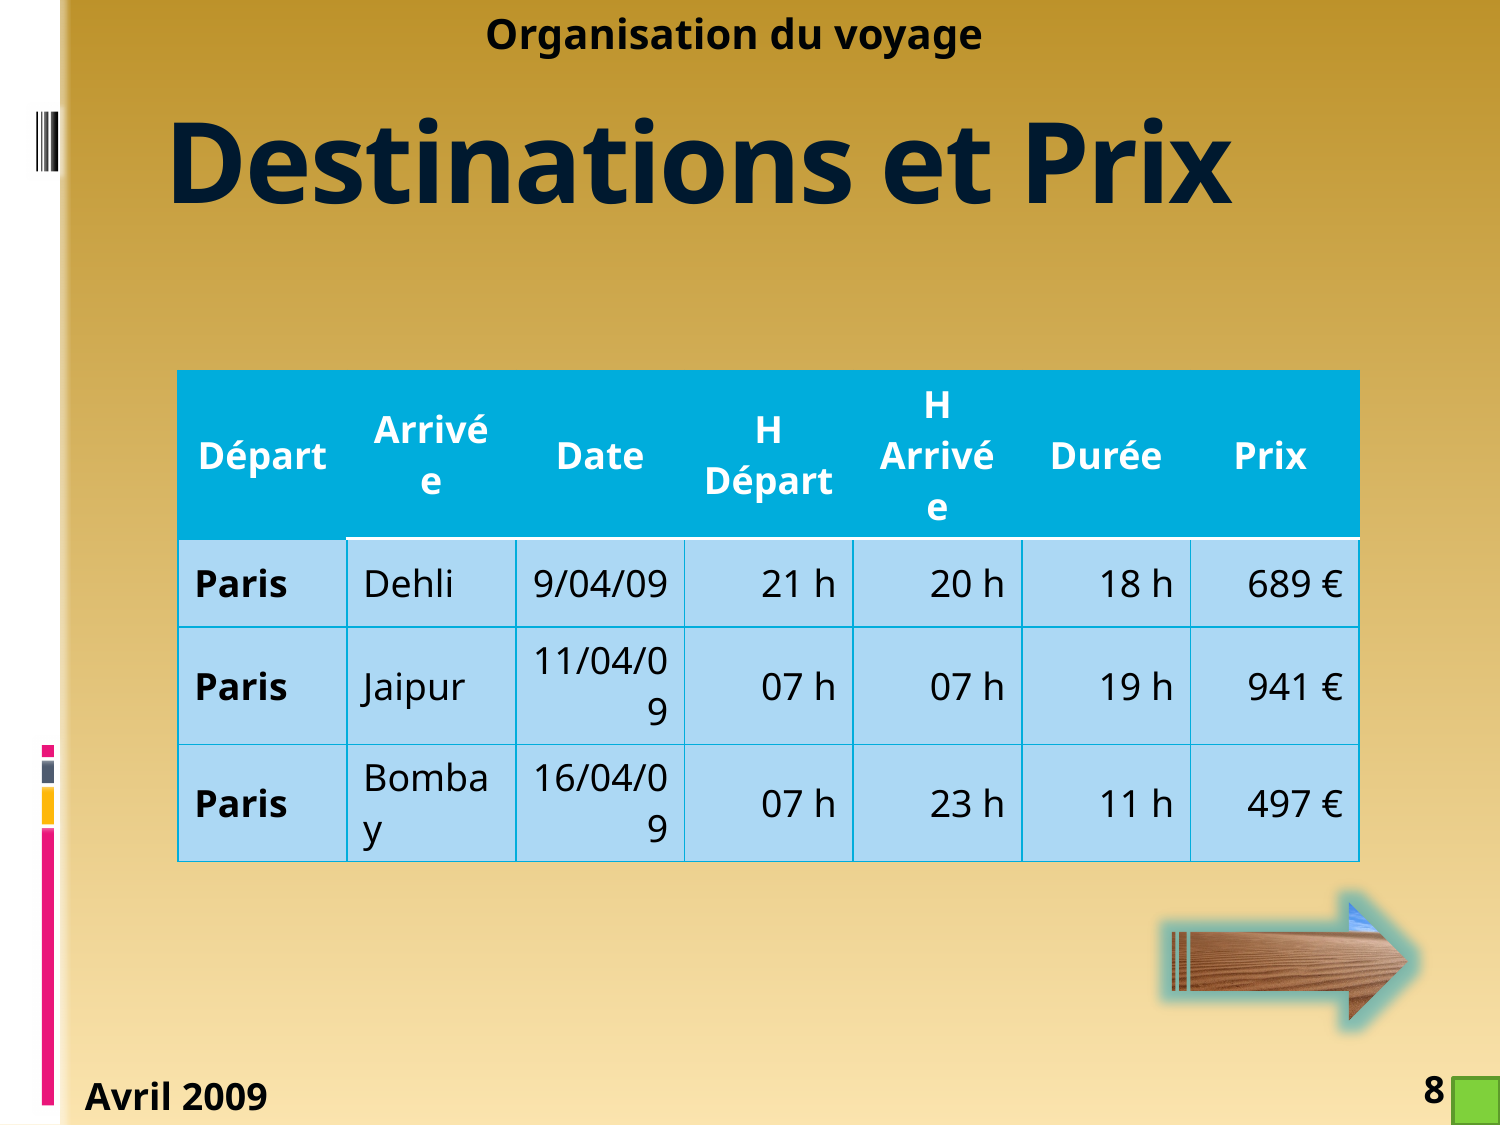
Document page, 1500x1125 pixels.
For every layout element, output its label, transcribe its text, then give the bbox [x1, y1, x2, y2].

picture [1179, 931, 1187, 991]
slide_number 8 [1408, 1055, 1500, 1125]
table_header Durée [1023, 371, 1190, 537]
table_header Arrivée [348, 371, 515, 537]
table_header H Arrivée [854, 371, 1021, 537]
table_cell 689 € [1191, 540, 1358, 626]
table_cell Paris [179, 745, 346, 861]
table_header Prix [1191, 371, 1358, 537]
table_cell 941 € [1191, 628, 1358, 744]
table_cell 11 h [1023, 745, 1190, 861]
footer Organisation du voyage [445, 0, 1024, 73]
table_cell 20 h [854, 540, 1021, 626]
table_cell 18 h [1023, 540, 1190, 626]
table_header Départ [179, 371, 346, 538]
picture [1190, 902, 1409, 1021]
table_header H Départ [685, 371, 852, 537]
table_cell 21 h [685, 540, 852, 626]
table_cell Paris [179, 540, 346, 626]
table_cell 07 h [854, 628, 1021, 744]
table_cell 497 € [1191, 745, 1358, 861]
picture [1171, 931, 1176, 991]
table_cell Jaipur [348, 628, 515, 744]
table_cell 07 h [685, 628, 852, 744]
table_cell Dehli [348, 540, 515, 626]
table_cell 19 h [1023, 628, 1190, 744]
table_cell 23 h [854, 745, 1021, 861]
title Destinations et Prix [150, 83, 1425, 234]
table_cell 11/04/09 [517, 628, 684, 744]
table_cell 9/04/09 [517, 540, 684, 626]
table_cell Paris [179, 628, 346, 744]
table_cell 16/04/09 [517, 745, 684, 861]
table_header Date [517, 371, 684, 537]
table_cell 07 h [685, 745, 852, 861]
table_cell Bombay [348, 745, 515, 861]
slide_number Avril 2009 [70, 1065, 340, 1125]
